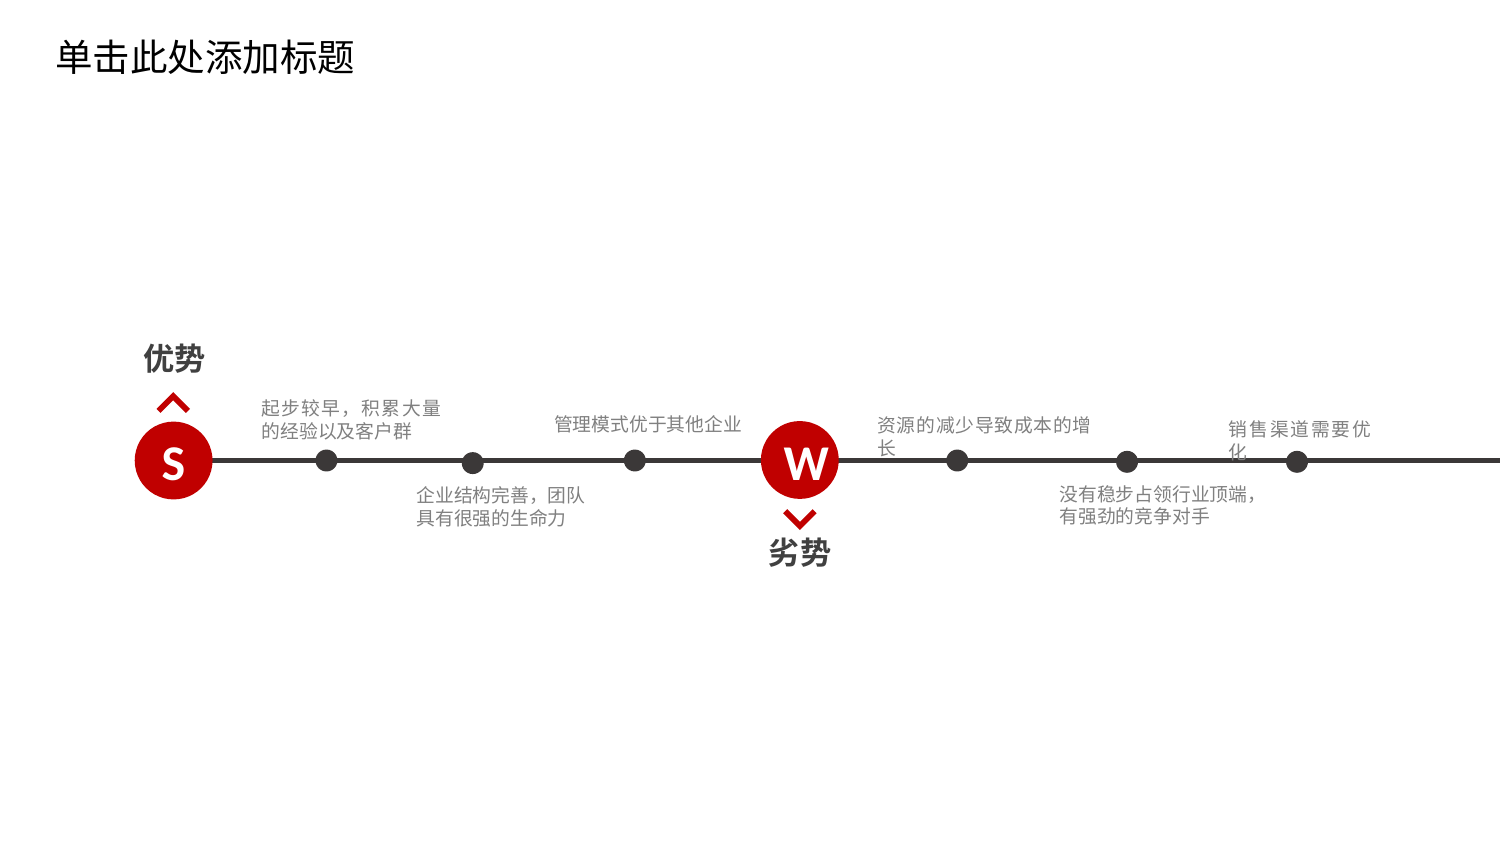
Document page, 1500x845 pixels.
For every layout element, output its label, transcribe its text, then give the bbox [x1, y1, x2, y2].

text_box 企业结构完善，团队具有很强的生命力 [405, 478, 600, 535]
text_box [624, 468, 646, 474]
text_box 劣势 [734, 527, 865, 577]
text_box [460, 468, 485, 477]
text_box W [759, 468, 840, 501]
text_box [1115, 468, 1139, 475]
text_box [313, 447, 340, 459]
text_box [781, 507, 819, 527]
text_box W [758, 418, 841, 459]
text_box [154, 389, 193, 416]
text_box [460, 450, 486, 459]
text_box [1284, 448, 1310, 459]
text_box [621, 447, 648, 459]
text_box 资源的减少导致成本的增长 [865, 408, 1103, 459]
text_box 销售渠道需要优化 [1217, 412, 1383, 459]
text_box [1285, 468, 1309, 475]
text_box [944, 447, 971, 459]
text_box [315, 468, 338, 474]
text_box 起步较早，积累大量的经验以及客户群 [250, 391, 452, 448]
text_box 优势 [109, 333, 240, 383]
text_box S [132, 419, 215, 502]
text_box [1114, 448, 1140, 459]
text_box 管理模式优于其他企业 [542, 406, 761, 441]
text_box 没有稳步占领行业顶端，有强劲的竞争对手 [1048, 476, 1284, 533]
text_box [946, 468, 968, 474]
